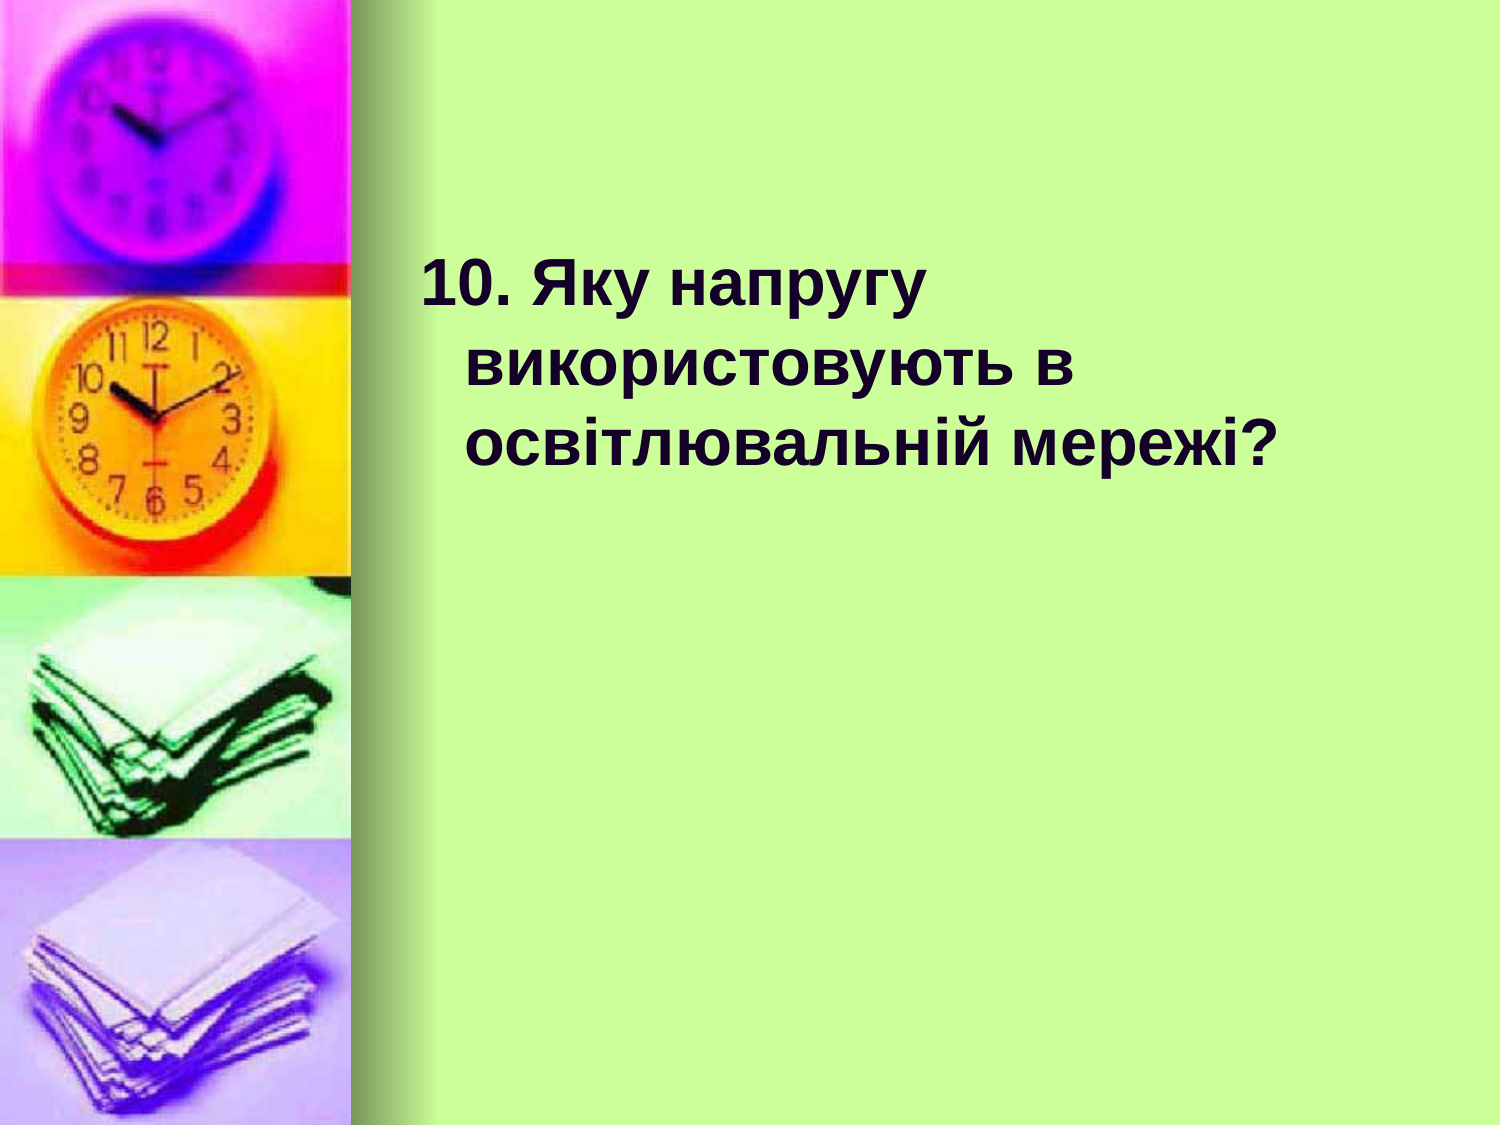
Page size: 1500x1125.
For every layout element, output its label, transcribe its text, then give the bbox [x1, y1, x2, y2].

picture [0, 0, 351, 1125]
list 10. Яку напругу використовують в освітлювальній мережі? [393, 231, 1353, 1047]
